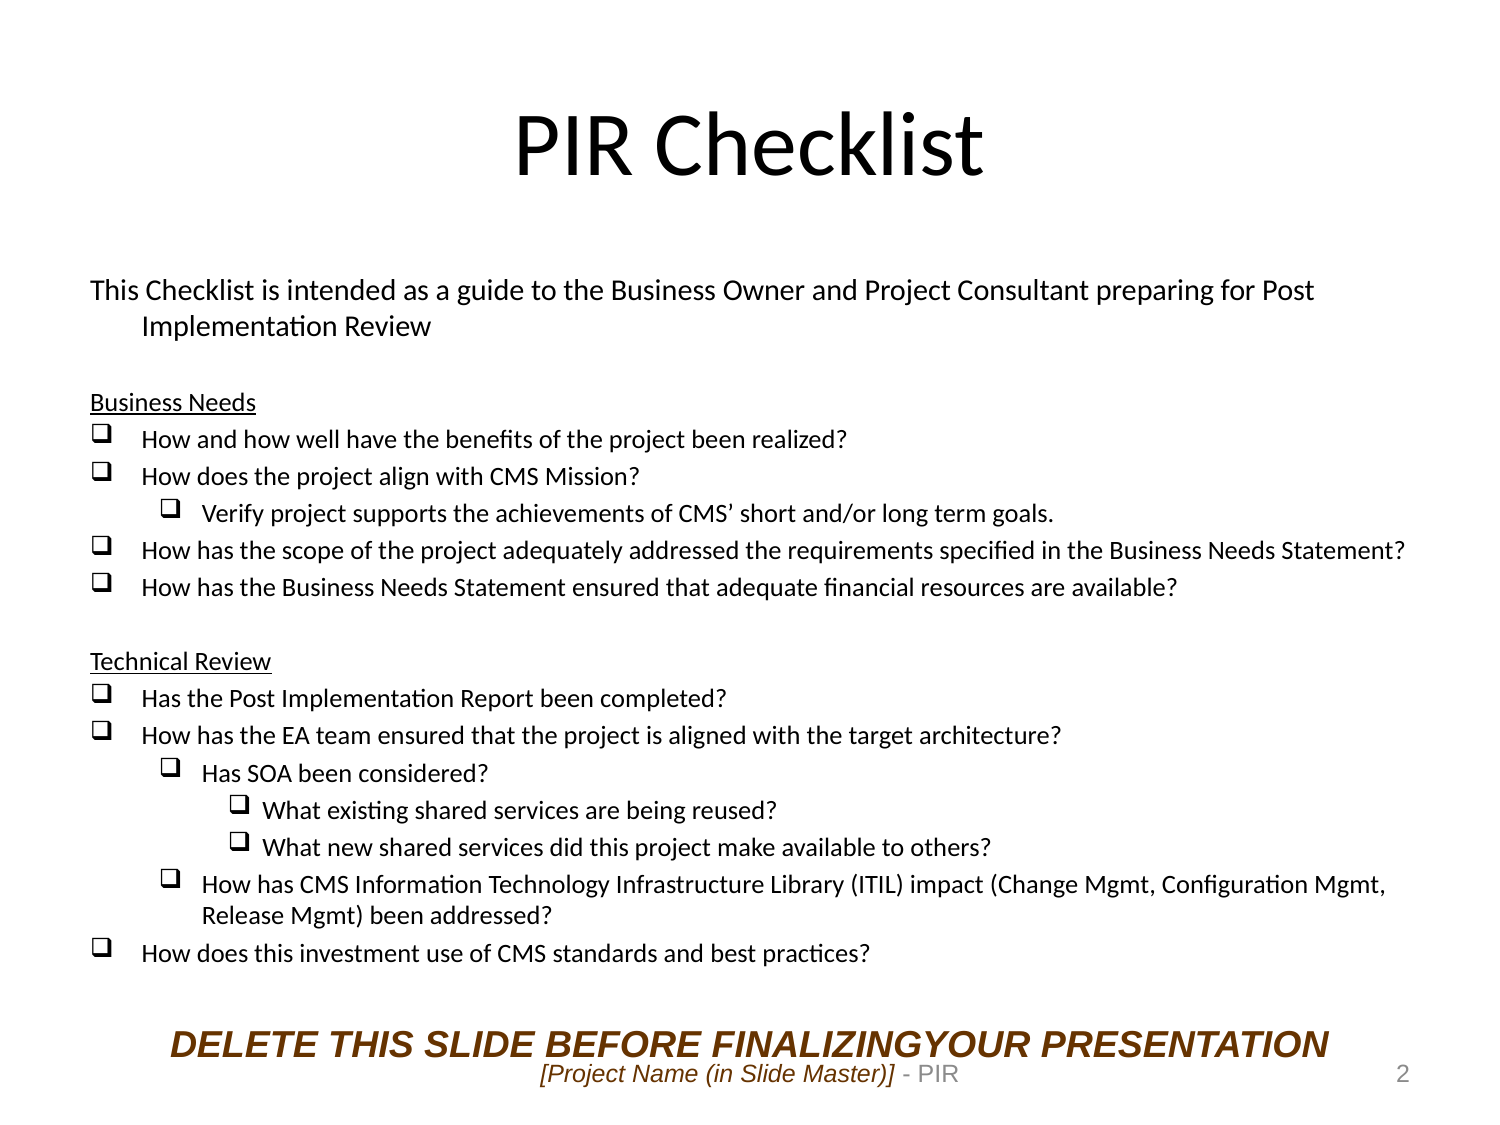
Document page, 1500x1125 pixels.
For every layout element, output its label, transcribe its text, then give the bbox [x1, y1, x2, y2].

text_box DELETE THIS SLIDE BEFORE FINALIZINGYOUR PRESENTATION [0, 1012, 1500, 1073]
slide_number 2 [1074, 1073, 1425, 1103]
title PIR Checklist [74, 44, 1426, 233]
footer [Project Name (in Slide Master)] - PIR [512, 1073, 988, 1103]
list This Checklist is intended as a guide to the Business Owner and Project Consultant preparing for Post Implementation Review Business Needs How and how well have the benefits of the project been realized? How does the project align with CMS Mission? Verify project supports the achievements of CMS’ short and/or long term goals. How has the scope of the project adequately addressed the requirements specified in the Business Needs Statement? How has the Business Needs Statement ensured that adequate financial resources are available? Technical Review Has the Post Implementation Report been completed? How has the EA team ensured that the project is aligned with the target architecture? Has SOA been considered? What existing shared services are being reused? What new shared services did this project make available to others? How has CMS Information Technology Infrastructure Library (ITIL) impact (Change Mgmt, Configuration Mgmt, Release Mgmt) been addressed? How does this investment use of CMS standards and best practices? [74, 262, 1426, 1006]
